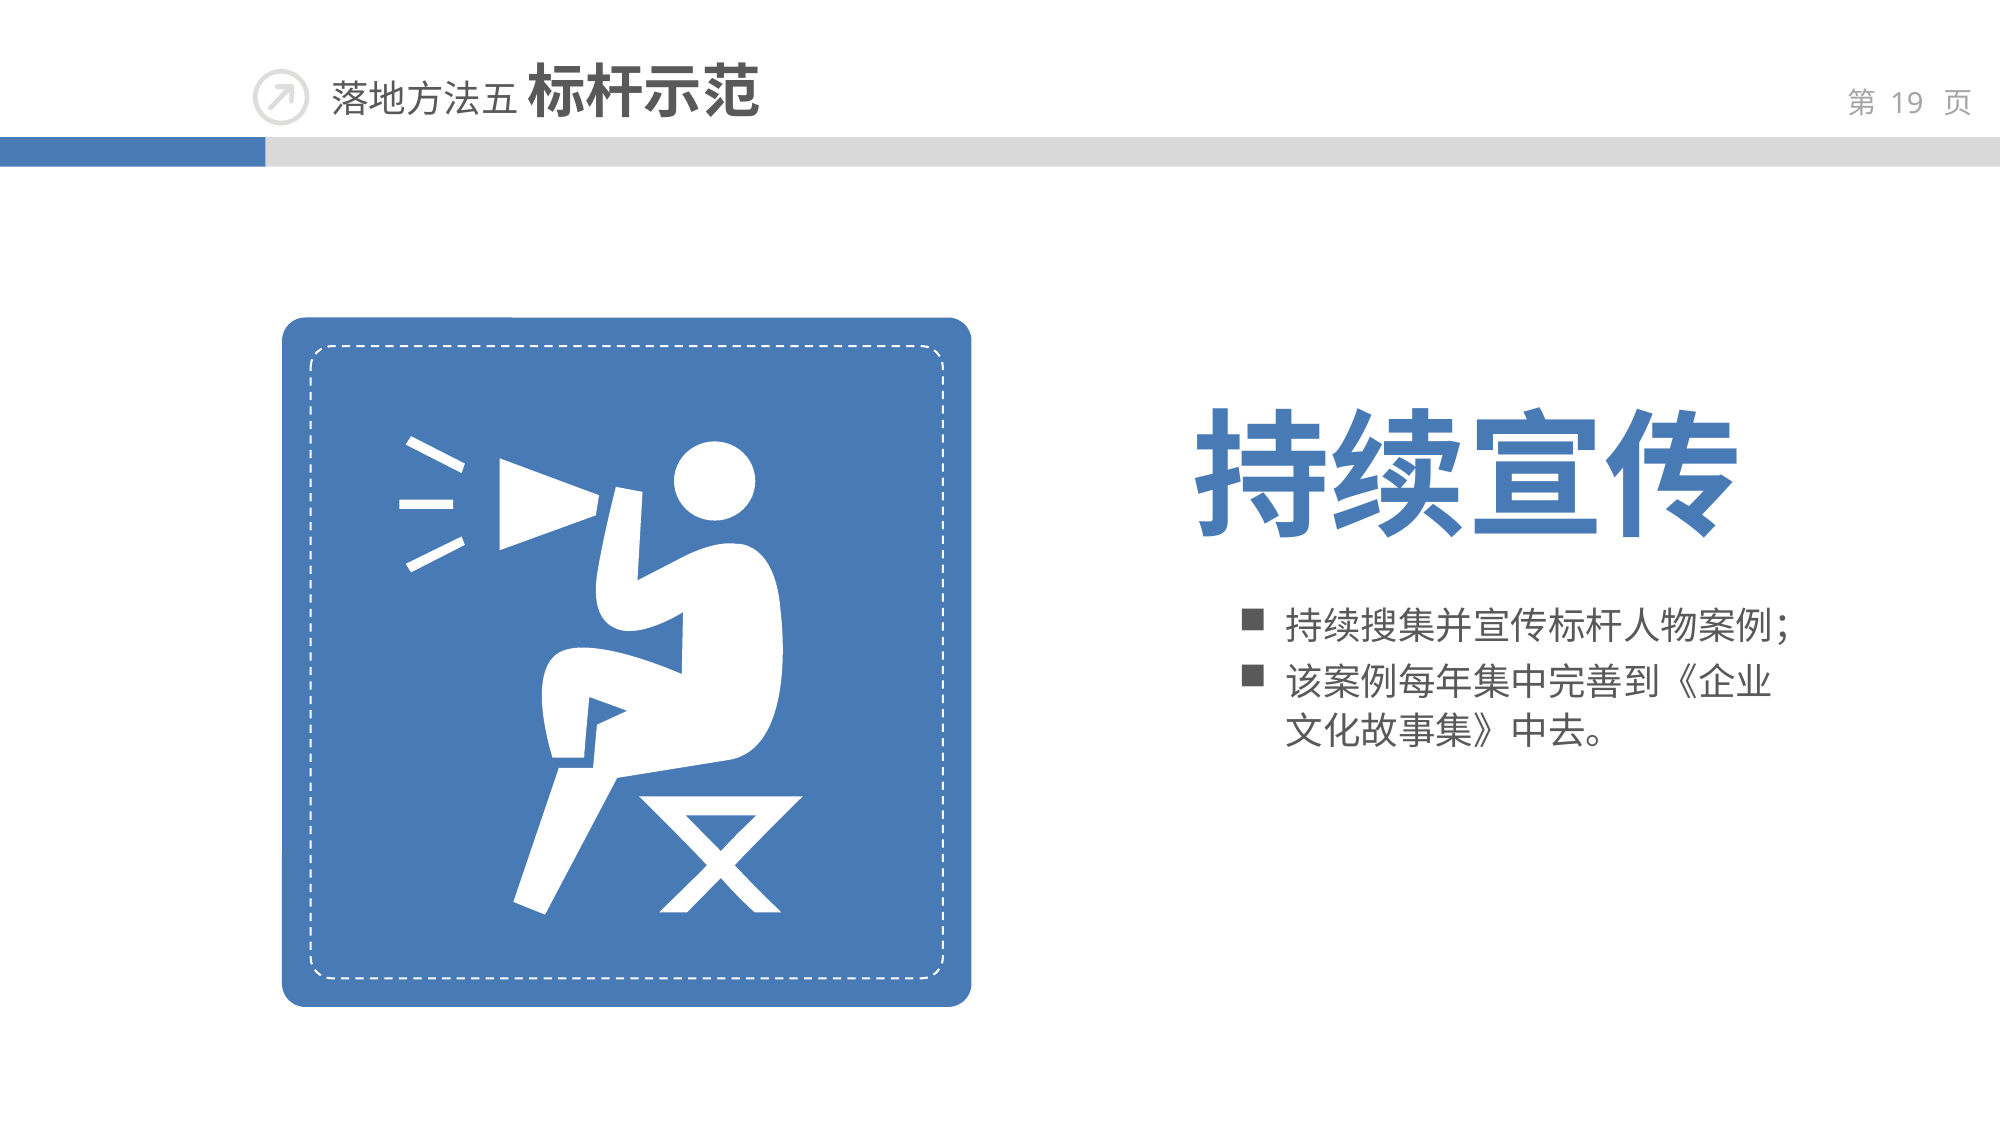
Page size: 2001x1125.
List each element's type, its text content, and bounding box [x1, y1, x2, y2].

text_box 持续宣传 [1177, 380, 1757, 561]
text_box 持续搜集并宣传标杆人物案例； 该案例每年集中完善到《企业文化故事集》中去。 [1224, 590, 1800, 760]
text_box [399, 436, 803, 915]
